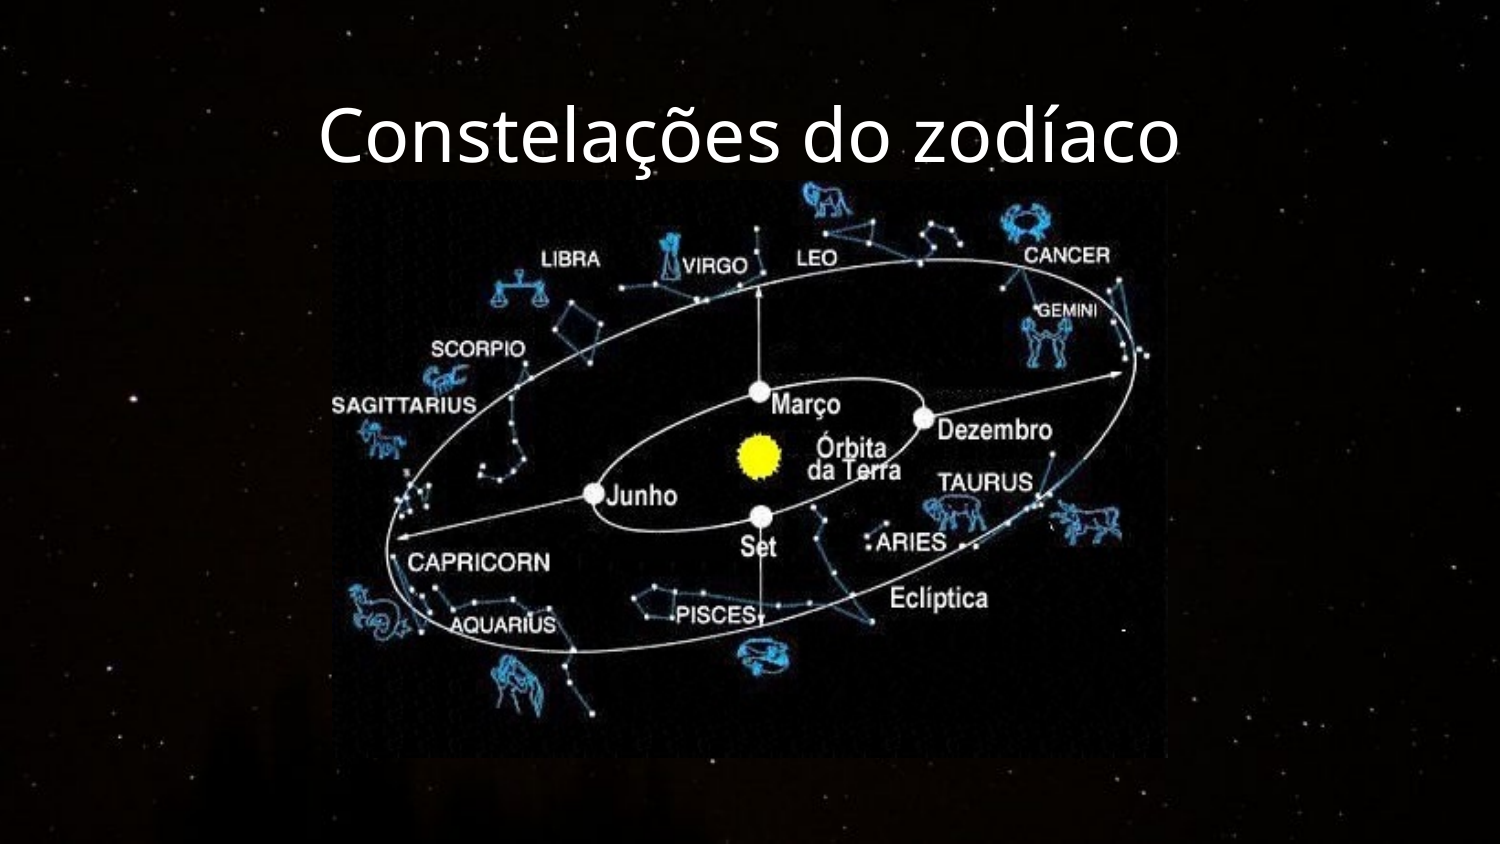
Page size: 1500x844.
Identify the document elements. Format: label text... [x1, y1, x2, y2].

title Constelações do zodíaco [51, 72, 1449, 167]
picture [0, 0, 1500, 844]
